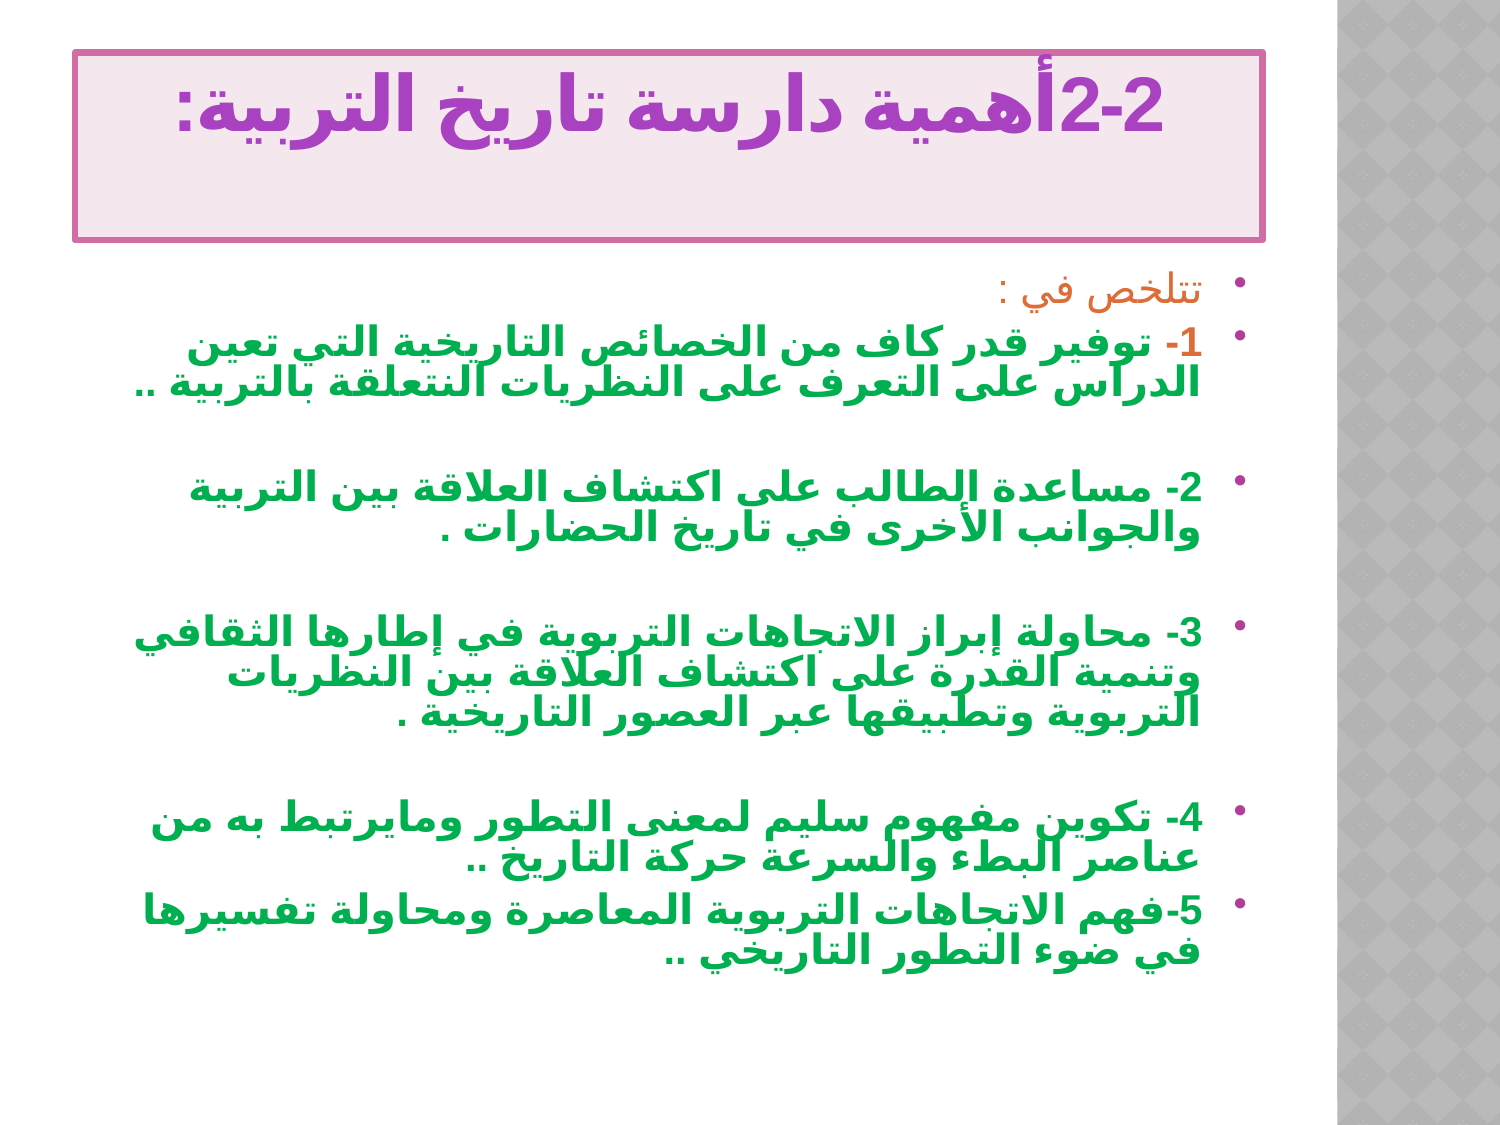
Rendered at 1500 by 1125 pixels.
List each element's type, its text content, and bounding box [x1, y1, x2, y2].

title 2-2أهمية دارسة تاريخ التربية: [72, 49, 1266, 243]
list تتلخص في : 1- توفير قدر كاف من الخصائص التاريخية التي تعين الدراس على التعرف على النظريات النتعلقة بالتربية .. 2- مساعدة الطالب على اكتشاف العلاقة بين التربية والجوانب الأخرى في تاريخ الحضارات . 3- محاولة إبراز الاتجاهات التربوية في إطارها الثقافي وتنمية القدرة على اكتشاف العلاقة بين النظريات التربوية وتطبيقها عبر العصور التاريخية . 4- تكوين مفهوم سليم لمعنى التطور ومايرتبط به من عناصر البطء والسرعة حركة التاريخ .. 5-فهم الاتجاهات التربوية المعاصرة ومحاولة تفسيرها في ضوء التطور التاريخي .. [74, 263, 1263, 1060]
